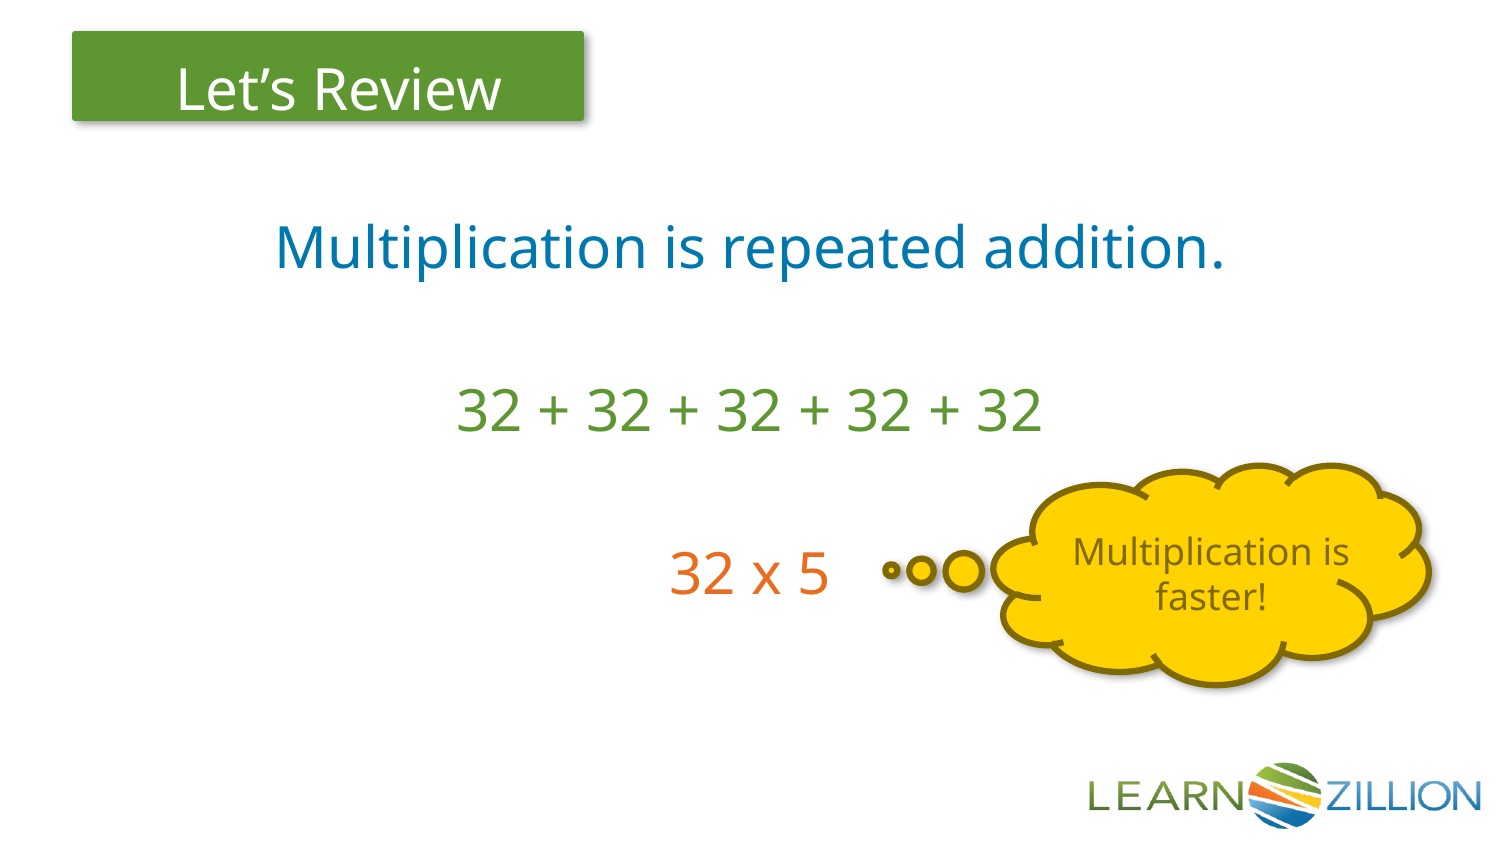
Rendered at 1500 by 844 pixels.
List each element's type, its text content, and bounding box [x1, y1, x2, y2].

text_box [992, 521, 1370, 687]
text_box [908, 557, 935, 584]
text_box Multiplication is faster! [1033, 520, 1390, 626]
text_box [884, 563, 899, 578]
text_box Multiplication is repeated addition. 32 + 32 + 32 + 32 + 32 32 x 5 [149, 202, 1350, 816]
text_box [944, 552, 983, 591]
picture [1087, 759, 1482, 831]
text_box [1033, 464, 1430, 616]
